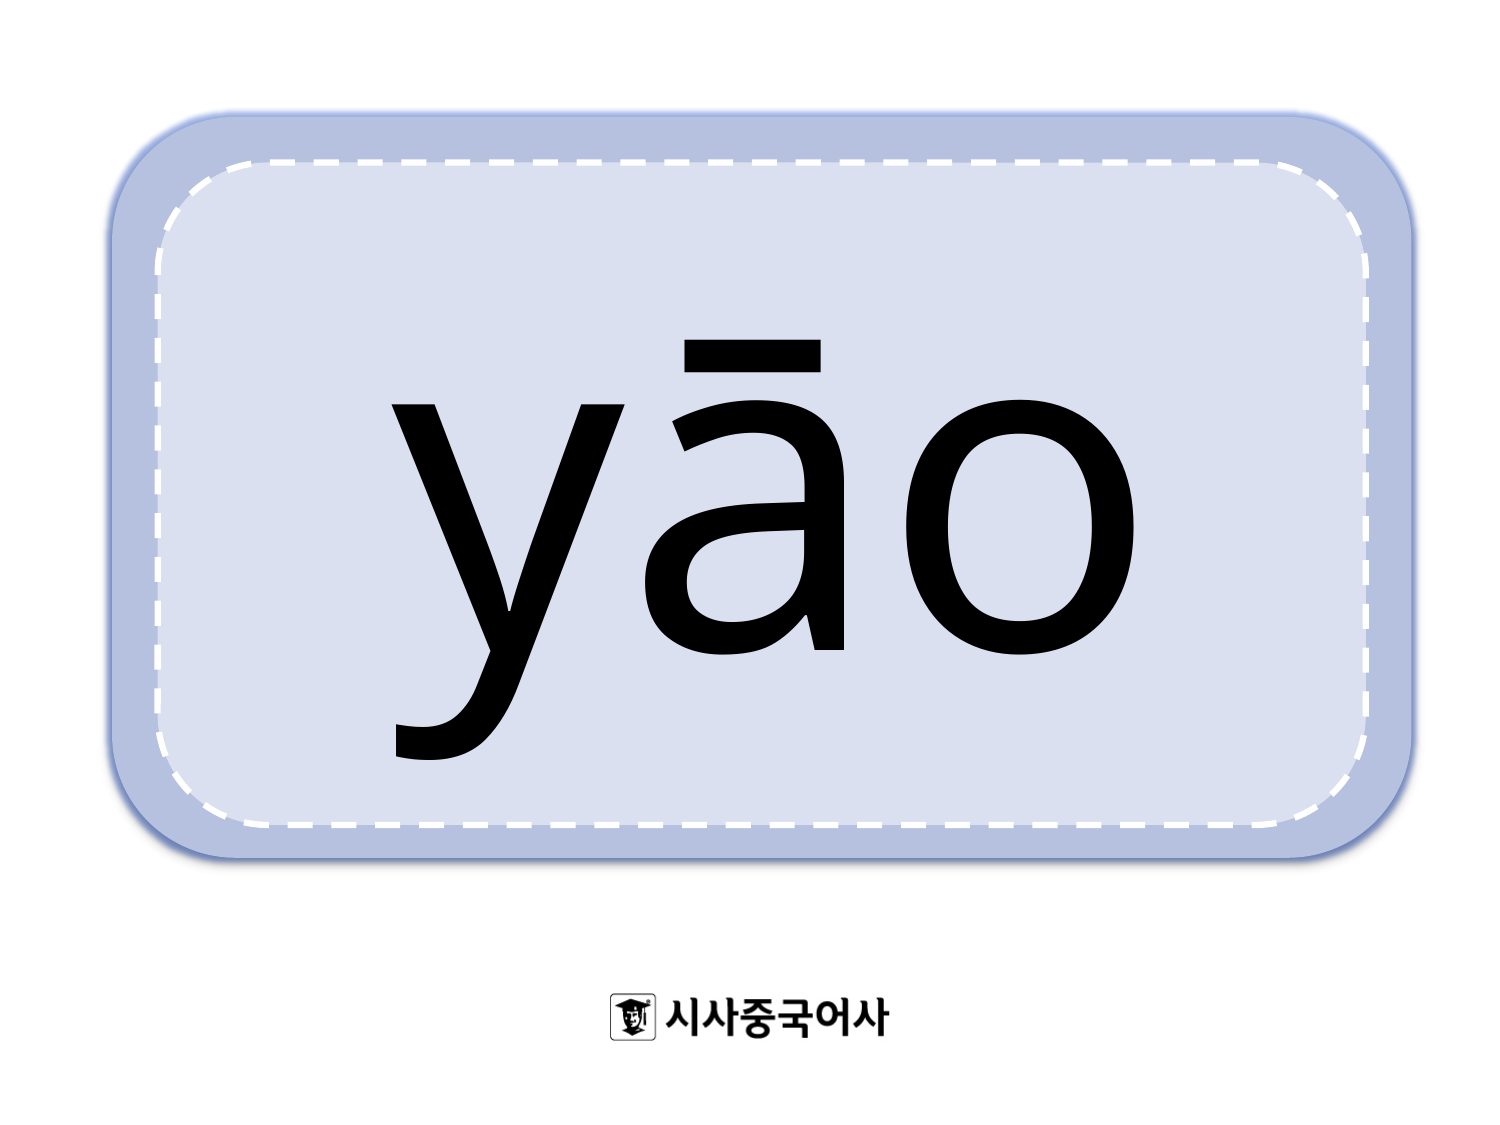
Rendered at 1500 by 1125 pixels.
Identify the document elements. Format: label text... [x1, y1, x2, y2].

picture [602, 987, 898, 1047]
text_box yāo [171, 136, 1380, 799]
